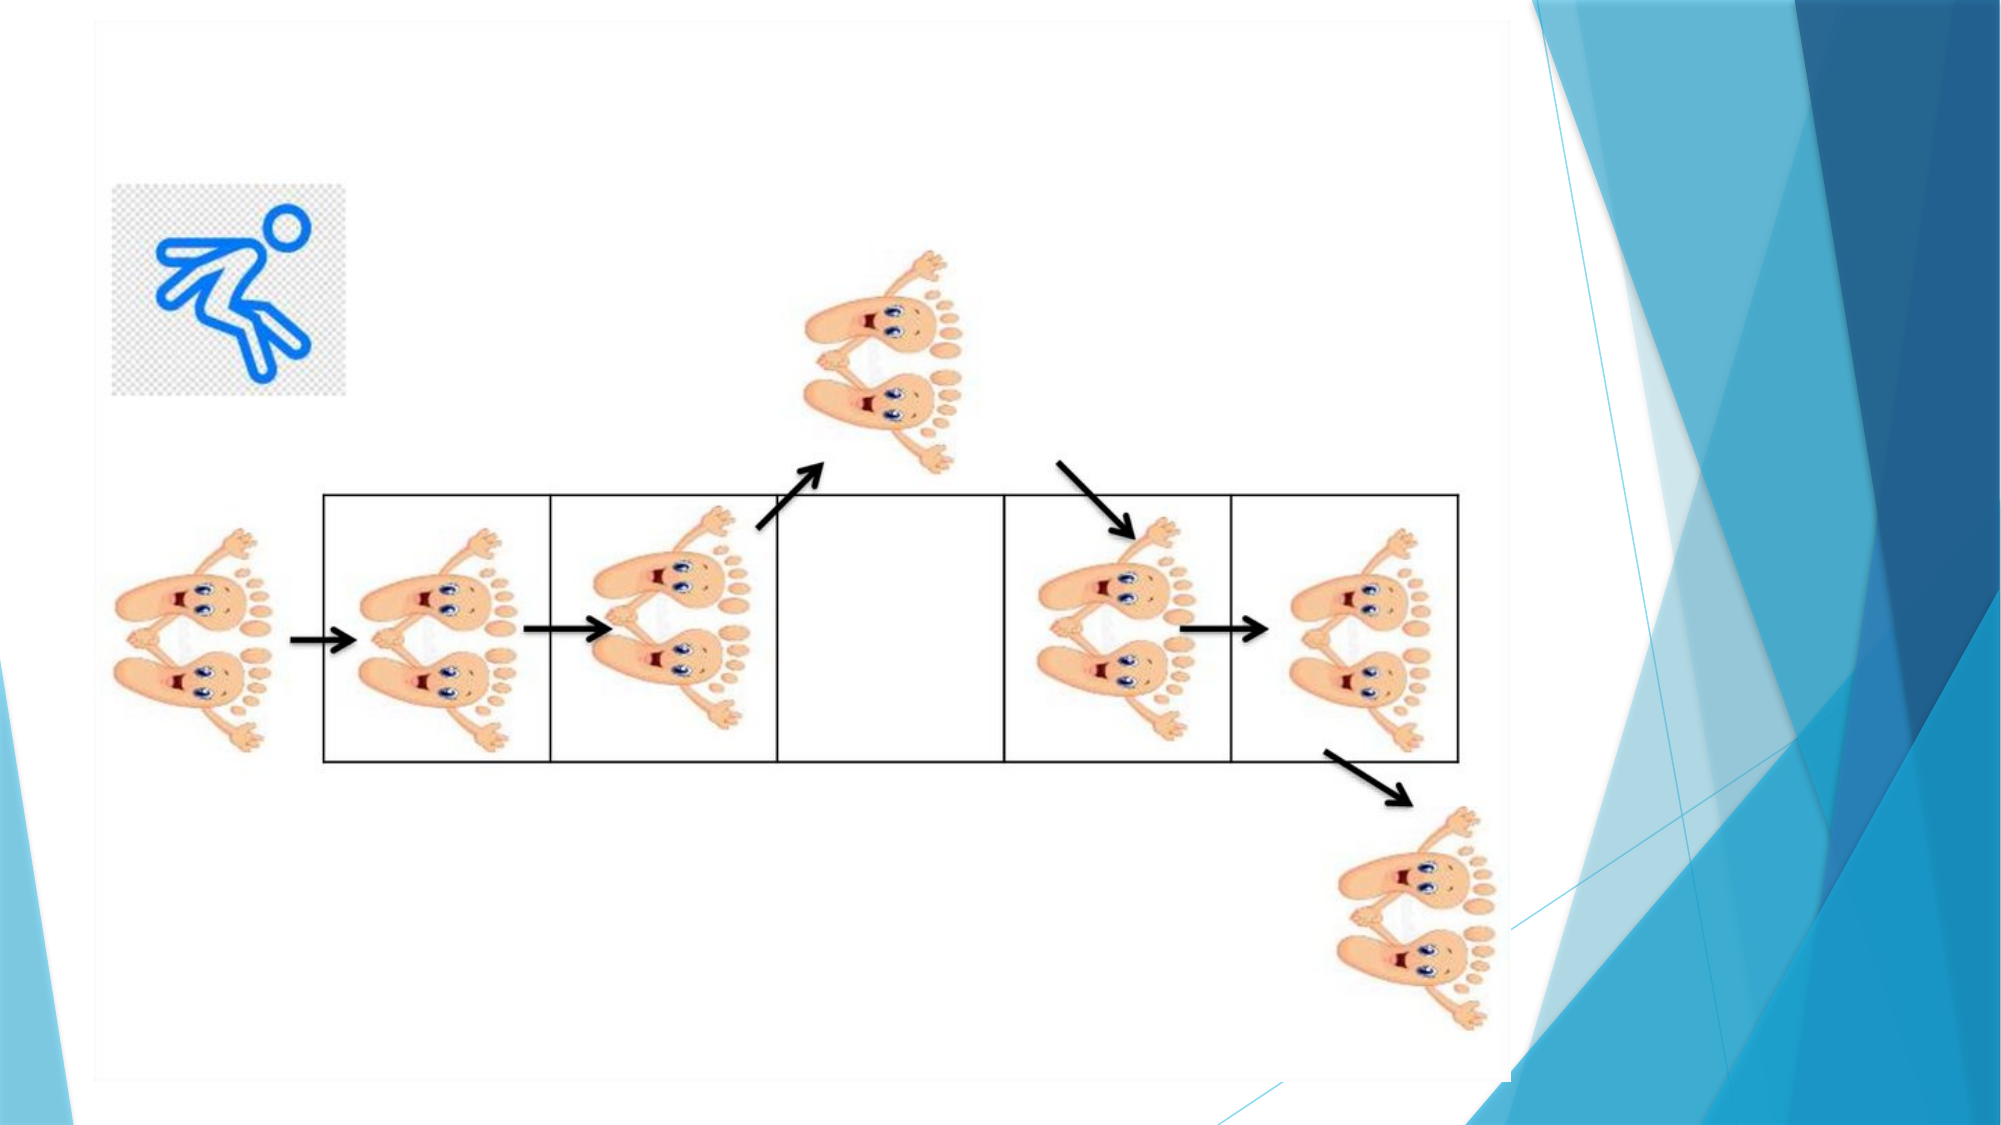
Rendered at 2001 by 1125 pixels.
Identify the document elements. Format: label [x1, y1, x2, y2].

picture [93, 20, 1511, 1083]
